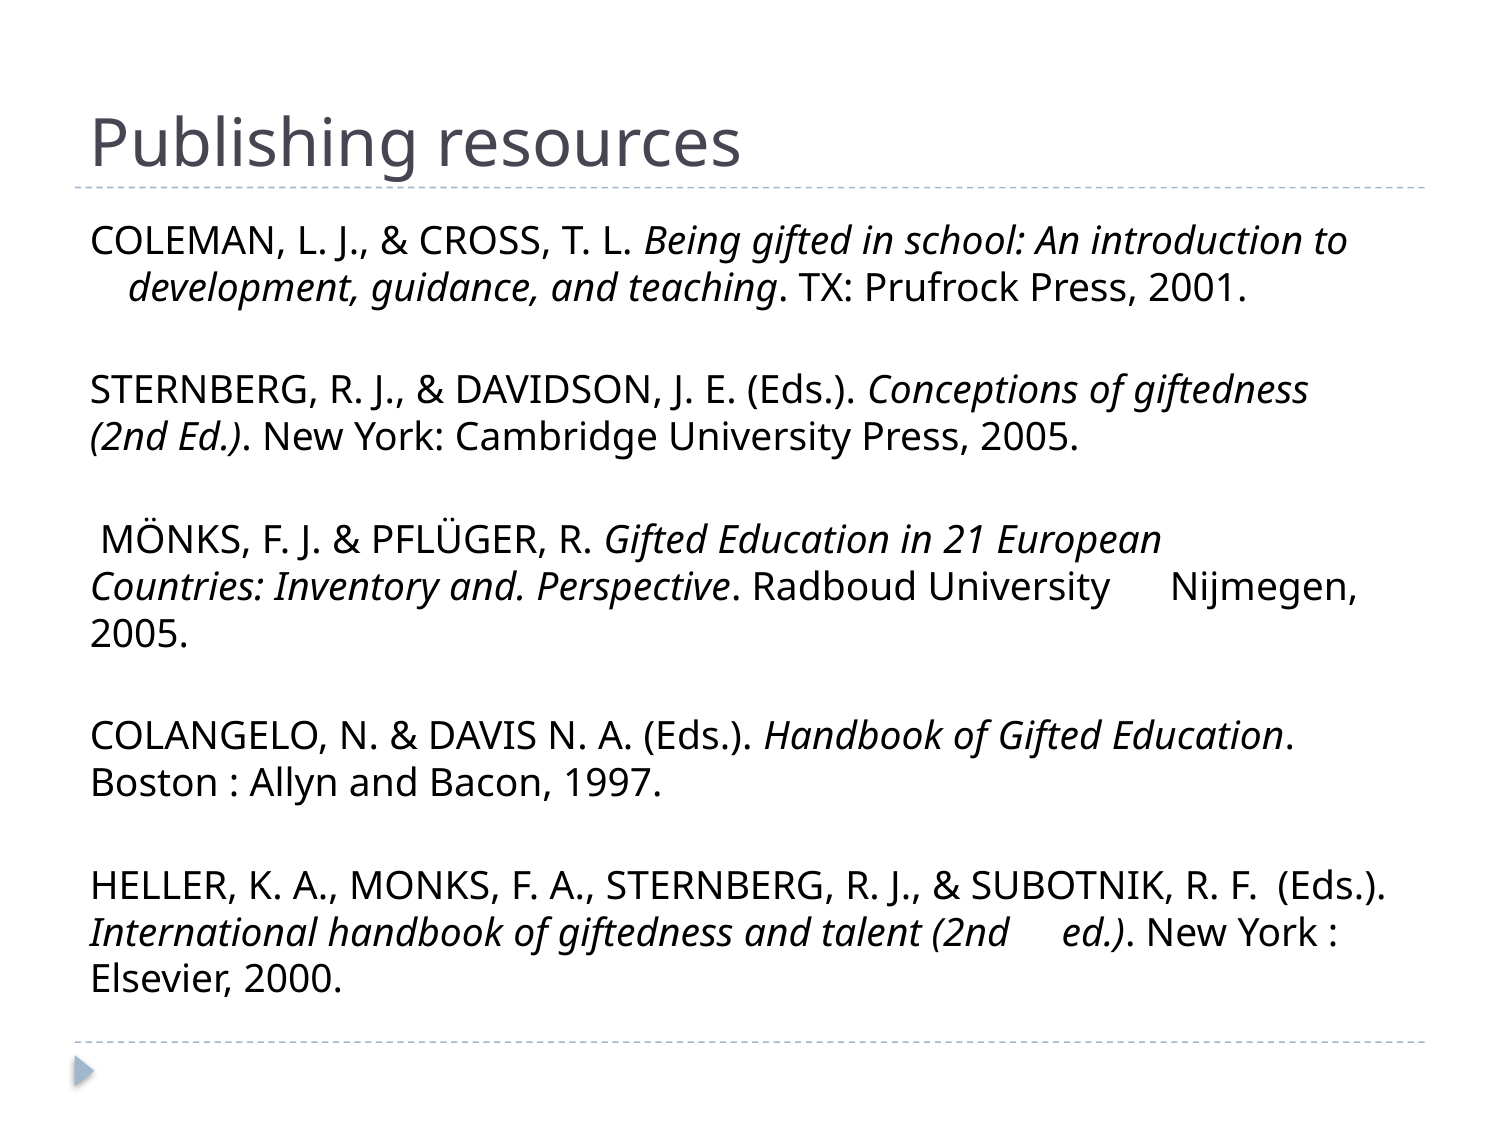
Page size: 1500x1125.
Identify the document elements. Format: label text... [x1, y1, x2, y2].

list COLEMAN, L. J., & CROSS, T. L. Being gifted in school: An introduction to development, guidance, and teaching. TX: Prufrock Press, 2001. STERNBERG, R. J., & DAVIDSON, J. E. (Eds.). Conceptions of giftedness (2nd Ed.). New York: Cambridge University Press, 2005. MÖNKS, F. J. & PFLÜGER, R. Gifted Education in 21 European Countries: Inventory and. Perspective. Radboud University Nijmegen, 2005. COLANGELO, N. & DAVIS N. A. (Eds.). Handbook of Gifted Education. Boston : Allyn and Bacon, 1997. HELLER, K. A., MONKS, F. A., STERNBERG, R. J., & SUBOTNIK, R. F. (Eds.). International handbook of giftedness and talent (2nd ed.). New York : Elsevier, 2000. [75, 208, 1425, 1071]
title Publishing resources [75, 24, 1425, 188]
